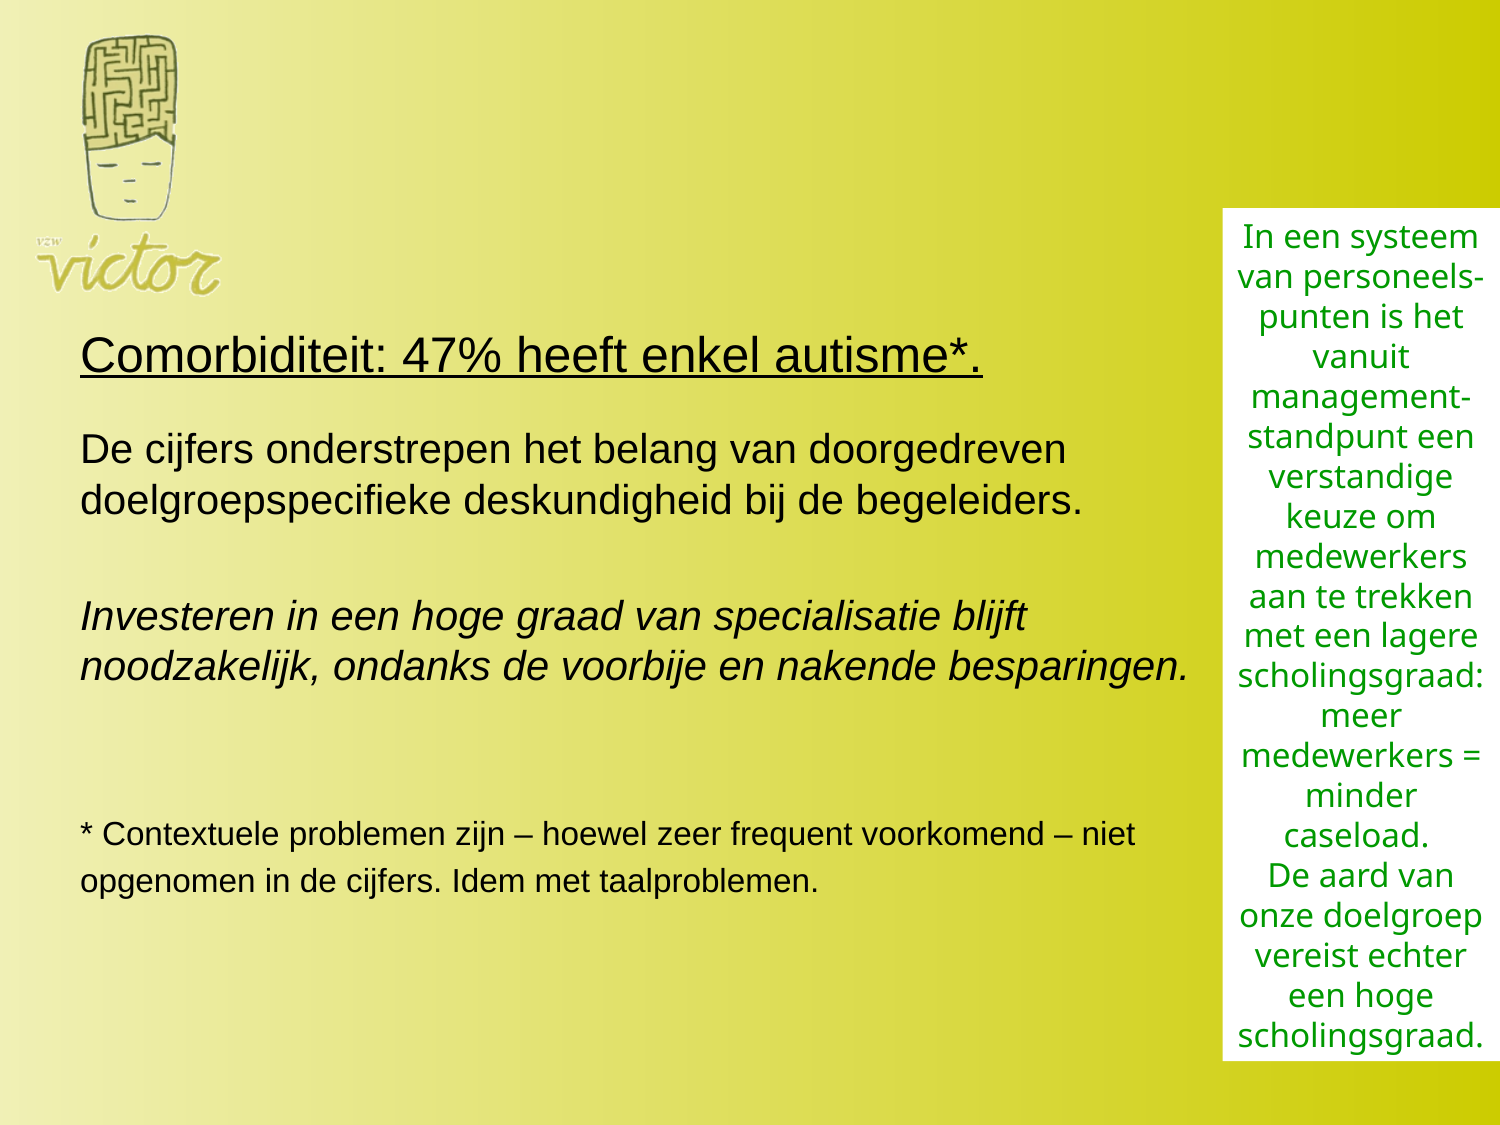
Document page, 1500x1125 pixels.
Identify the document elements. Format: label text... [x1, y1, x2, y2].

list Comorbiditeit: 47% heeft enkel autisme*. De cijfers onderstrepen het belang van doorgedreven doelgroepspecifieke deskundigheid bij de begeleiders. Investeren in een hoge graad van specialisatie blijft noodzakelijk, ondanks de voorbije en nakende besparingen. * Contextuele problemen zijn – hoewel zeer frequent voorkomend – niet opgenomen in de cijfers. Idem met taalproblemen. [64, 314, 1222, 1022]
text_box In een systeem van personeels-punten is het vanuit management-standpunt een verstandige keuze om medewerkers aan te trekken met een lagere scholingsgraad: meer medewerkers = minder caseload. De aard van onze doelgroep vereist echter een hoge scholingsgraad. [1222, 208, 1500, 1062]
picture [29, 30, 234, 303]
